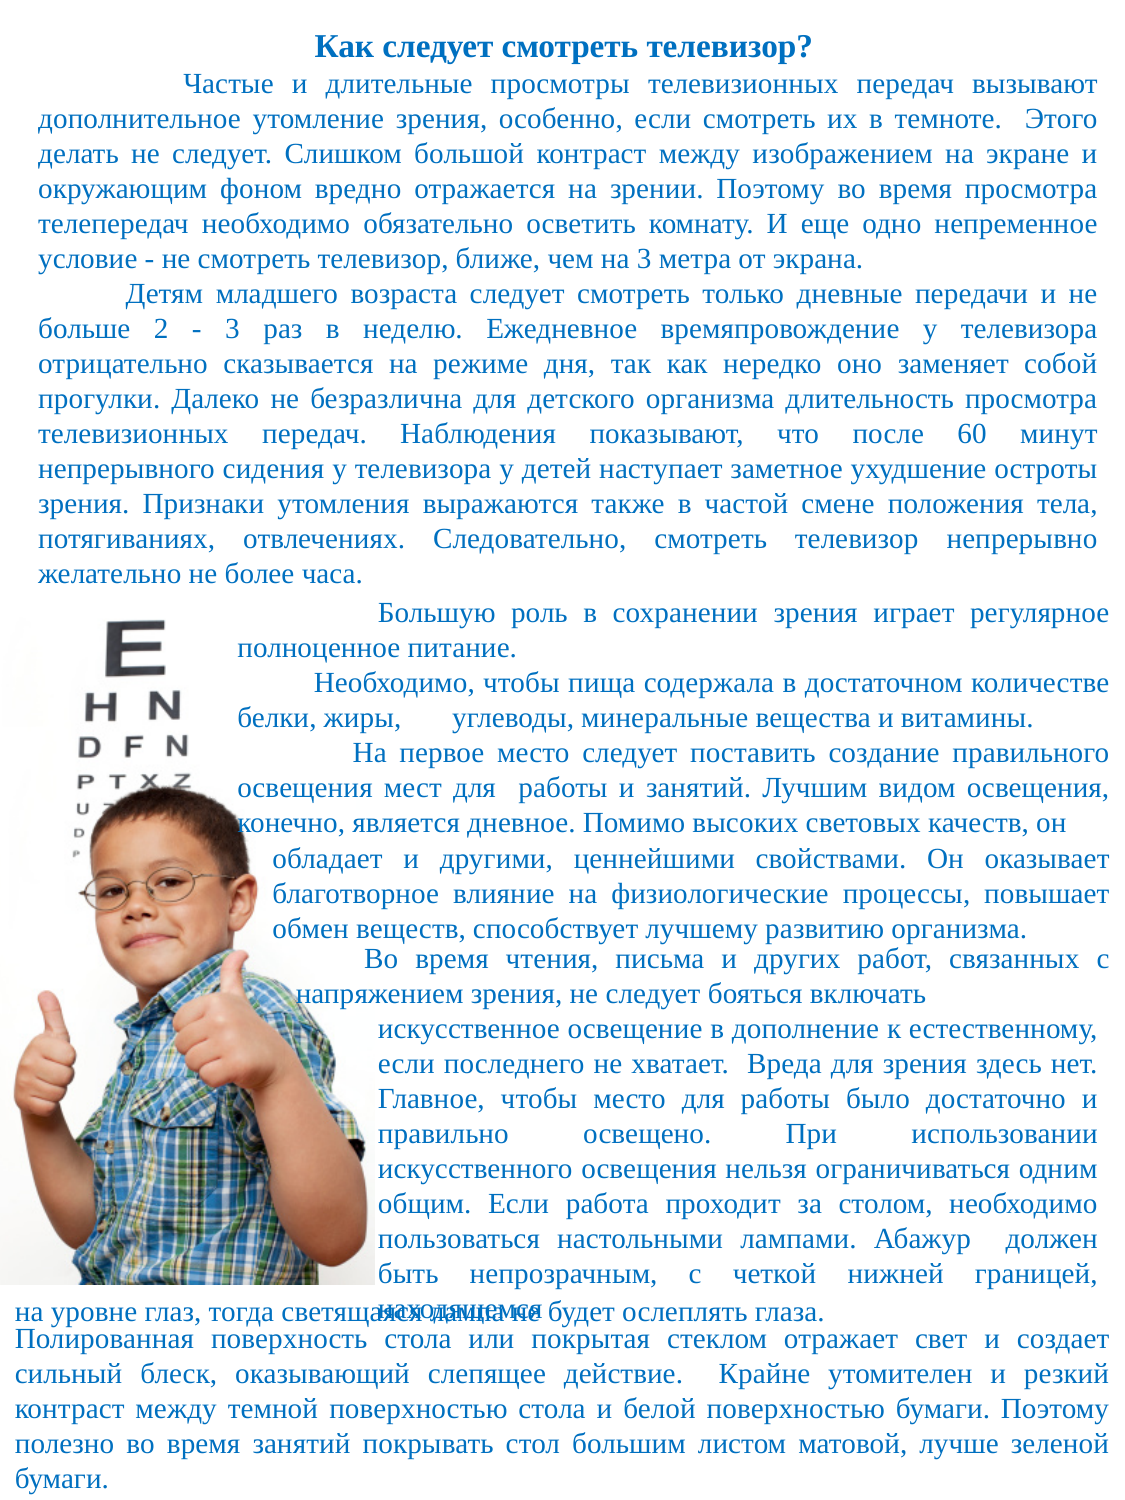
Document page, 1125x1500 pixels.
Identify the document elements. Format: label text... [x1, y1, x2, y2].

text_box Полированная поверхность стола или покрытая стеклом отражает свет и создает сильный блеск, оказывающий слепящее действие. Крайне утомителен и резкий контраст между темной поверхностью стола и белой поверхностью бумаги. Поэтому полезно во время занятий покрывать стол большим листом матовой, лучше зеленой бумаги. [0, 1312, 1125, 1500]
text_box Как следует смотреть телевизор? Частые и длительные просмотры телевизионных передач вызывают дополнительное утомление зрения, особенно, если смотреть их в темноте. Этого делать не следует. Слишком большой контраст между изображением на экране и окружающим фоном вредно отражается на зрении. Поэтому во время просмотра телепередач необходимо обязательно осветить комнату. И еще одно непременное условие - не смотреть телевизор, ближе, чем на 3 метра от экрана. Детям младшего возраста следует смотреть только дневные передачи и не больше 2 - 3 раз в неделю. Ежедневное времяпровождение у телевизора отрицательно сказывается на режиме дня, так как нередко оно заменяет собой прогулки. Далеко не безразлична для детского организма длительность просмотра телевизионных передач. Наблюдения показывают, что после 60 минут непрерывного сидения у телевизора у детей наступает заметное ухудшение остроты зрения. Признаки утомления выражаются также в частой смене положения тела, потягиваниях, отвлечениях. Следовательно, смотреть телевизор непрерывно желательно не более часа. [23, 17, 1114, 597]
text_box искусственное освещение в дополнение к естественному, если последнего не хватает. Вреда для зрения здесь нет. Главное, чтобы место для работы было достаточно и правильно освещено. При использовании искусственного освещения нельзя ограничиваться одним общим. Если работа проходит за столом, необходимо пользоваться настольными лампами. Абажур должен быть непрозрачным, с четкой нижней границей, находящемся [379, 1002, 1114, 1285]
text_box обладает и другими, ценнейшими свойствами. Он оказывает благотворное влияние на физиологические процессы, повышает обмен веществ, способствует лучшему развитию организма. [379, 831, 1125, 932]
text_box Большую роль в сохранении зрения играет регулярное полноценное питание. Необходимо, чтобы пища содержала в достаточном количестве белки, жиры, углеводы, минеральные вещества и витамины. На первое место следует поставить создание правильного освещения мест для работы и занятий. Лучшим видом освещения, конечно, является дневное. Помимо высоких световых качеств, он [379, 585, 1125, 831]
text_box на уровне глаз, тогда светящаяся лампа не будет ослеплять глаза. [0, 1285, 1125, 1312]
picture [0, 573, 376, 1286]
text_box Во время чтения, письма и других работ, связанных с напряжением зрения, не следует бояться включать [379, 932, 1125, 1017]
